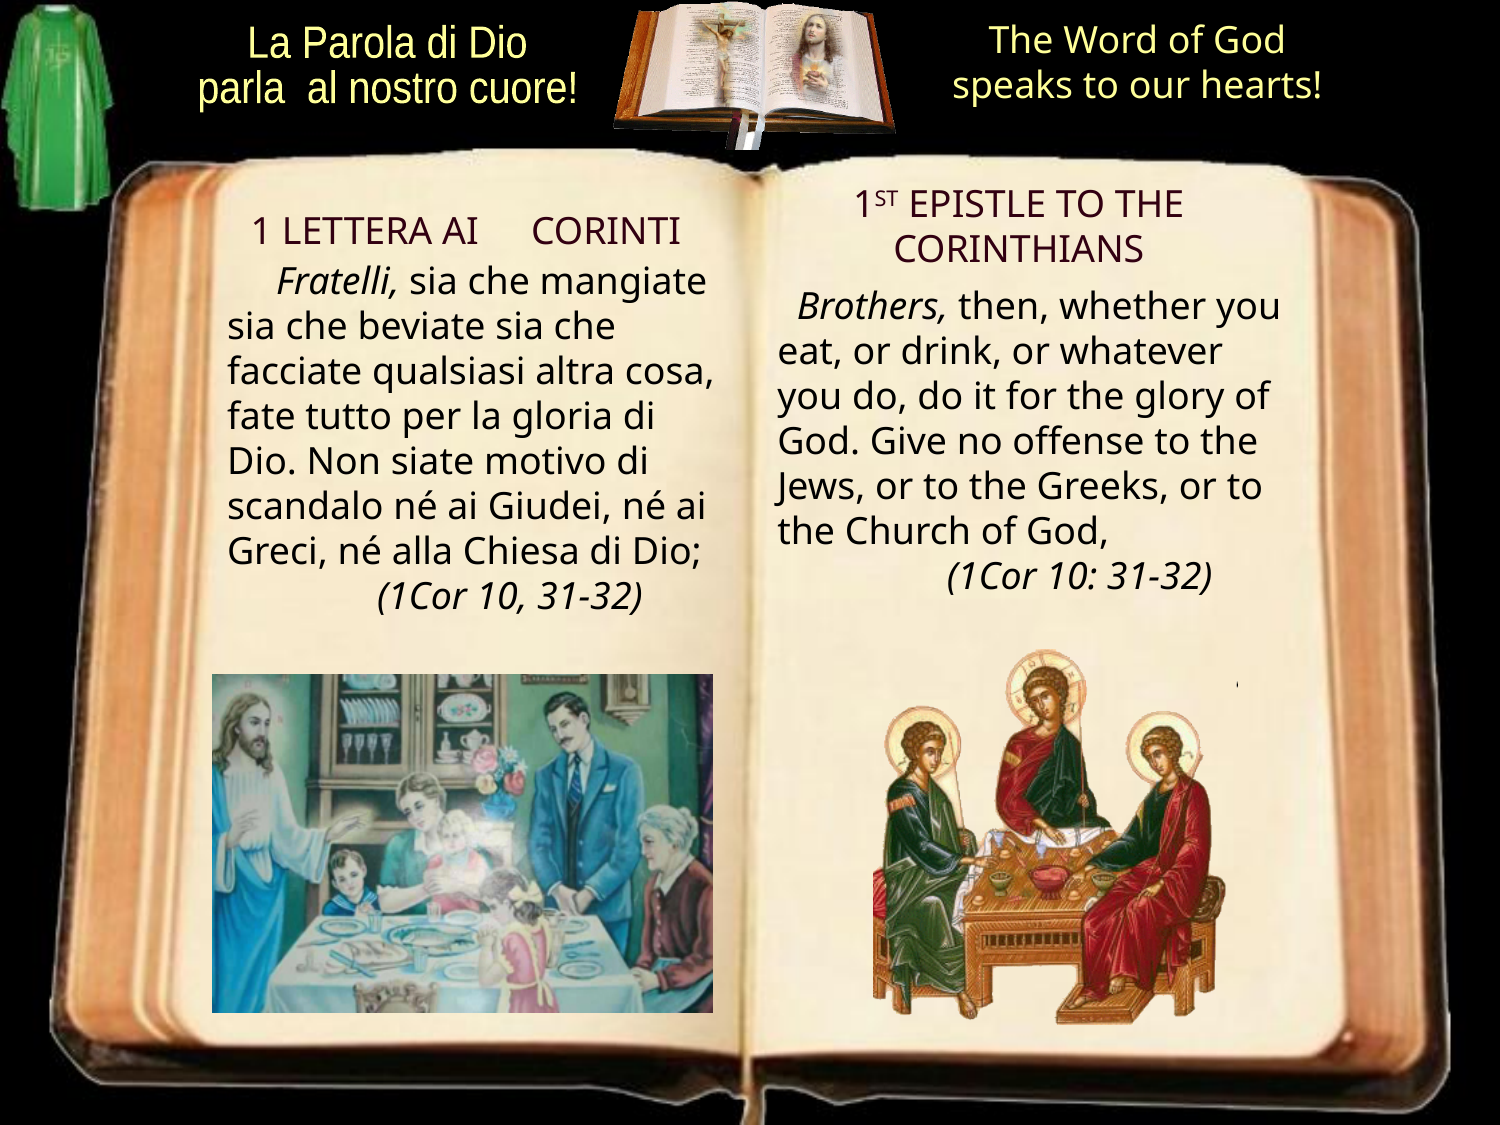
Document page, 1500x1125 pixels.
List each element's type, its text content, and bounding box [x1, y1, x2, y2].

text_box The Word of God speaks to our hearts! [900, 8, 1500, 114]
text_box Brothers, then, whether you eat, or drink, or whatever you do, do it for the glory of God. Give no offense to the Jews, or to the Greeks, or to the Church of God, (1Cor 10: 31-32) [762, 274, 1313, 605]
text_box Fratelli, sia che mangiate sia che beviate sia che facciate qualsiasi altra cosa, fate tutto per la gloria di Dio. Non siate motivo di scandalo né ai Giudei, né ai Greci, né alla Chiesa di Dio; (1Cor 10, 31-32) [212, 249, 738, 625]
picture [0, 0, 1500, 1125]
text_box 1 LETTERA AI CORINTI [199, 199, 713, 260]
title 1ST EPISTLE TO THE CORINTHIANS [712, 187, 1325, 263]
